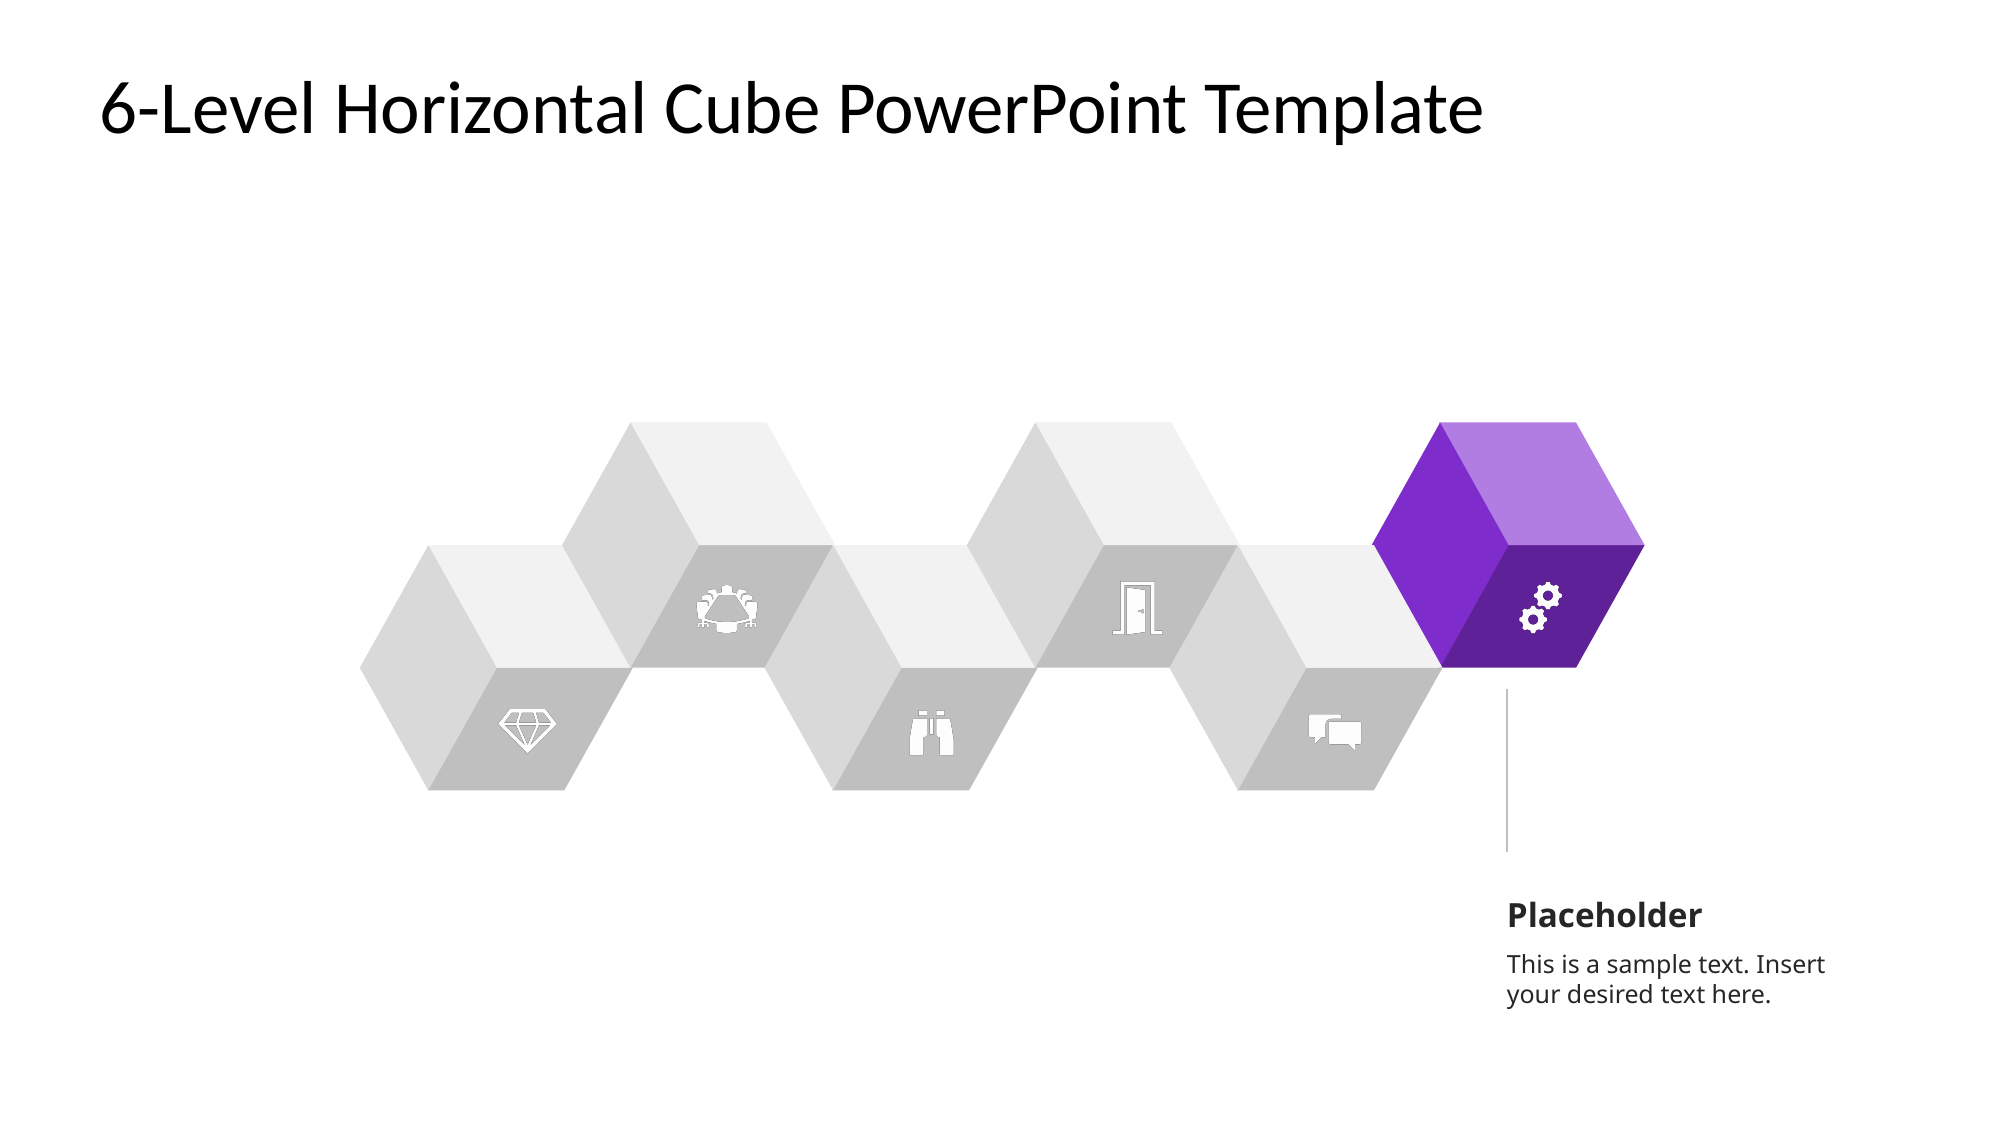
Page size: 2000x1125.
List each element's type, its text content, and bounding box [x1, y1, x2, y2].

picture [1303, 701, 1367, 765]
picture [496, 698, 560, 762]
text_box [1506, 893, 1852, 1023]
picture [1105, 576, 1169, 640]
picture [695, 577, 759, 641]
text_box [373, 530, 620, 805]
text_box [575, 408, 822, 682]
picture [899, 701, 963, 765]
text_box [1183, 530, 1429, 805]
title 6-Level Horizontal Cube PowerPoint Template [99, 45, 1900, 162]
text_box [778, 530, 1024, 805]
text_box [1385, 408, 1631, 682]
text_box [980, 408, 1227, 682]
picture [1509, 575, 1573, 639]
